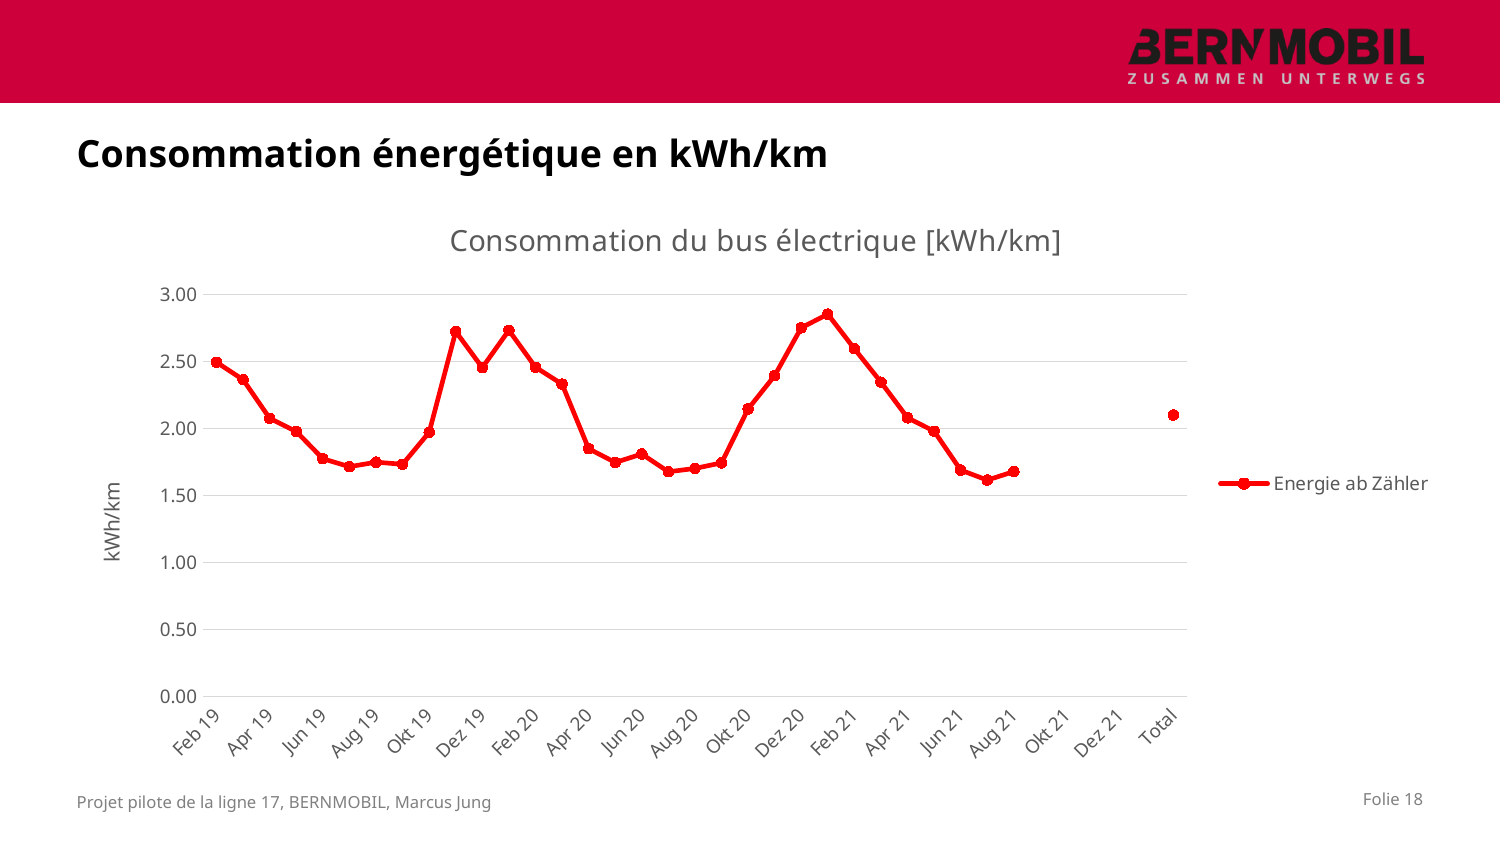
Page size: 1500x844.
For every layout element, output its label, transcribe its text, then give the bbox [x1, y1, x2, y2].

picture [1128, 28, 1424, 84]
slide_number Folie 18 [1068, 784, 1424, 812]
footer Projet pilote de la ligne 17, BERNMOBIL, Marcus Jung [76, 784, 1045, 812]
chart [64, 191, 1448, 777]
title Consommation énergétique en kWh/km [76, 129, 1424, 189]
